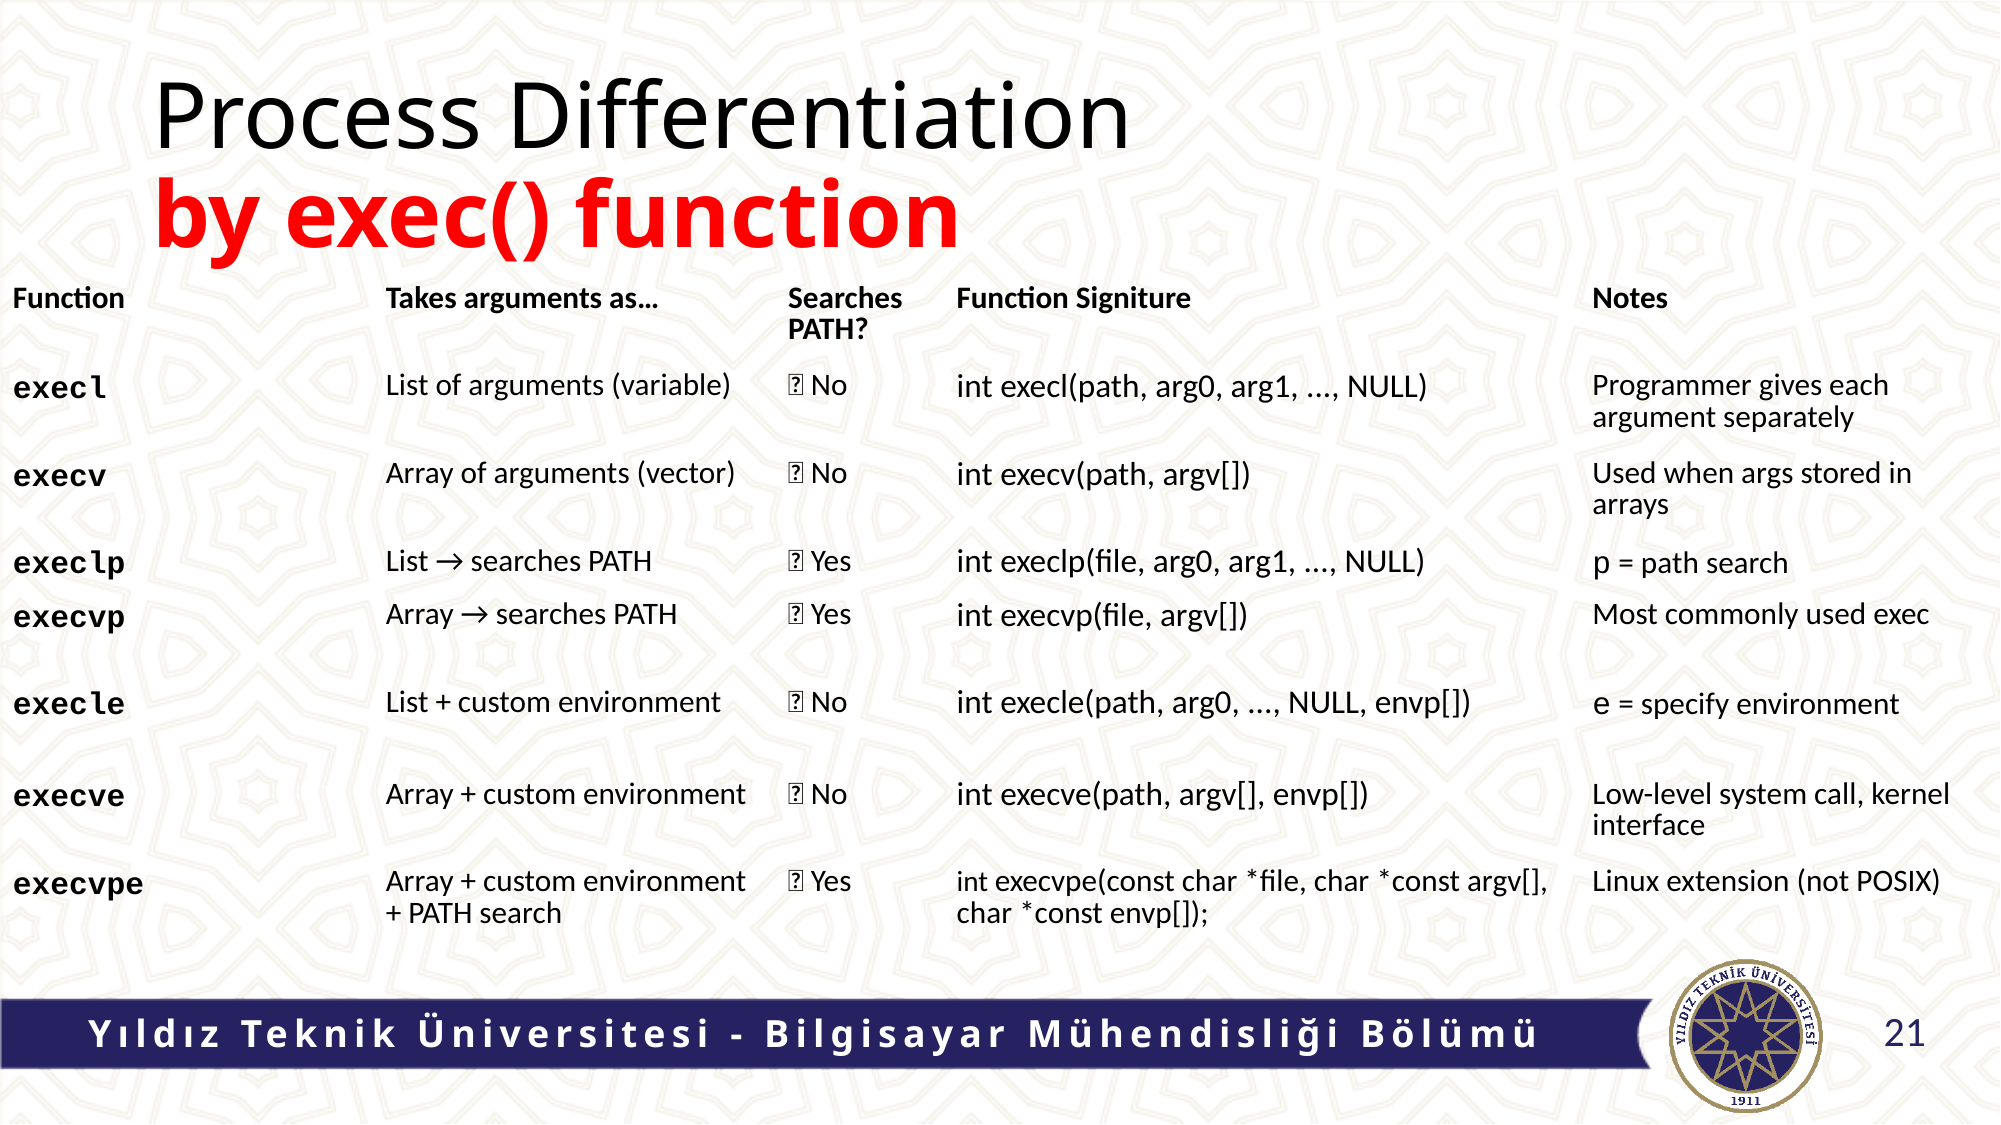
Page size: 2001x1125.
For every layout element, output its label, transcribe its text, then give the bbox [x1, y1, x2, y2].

table_header Notes [1580, 277, 1982, 365]
table_cell ✅ Yes [775, 594, 944, 681]
table_cell Most commonly used exec [1580, 594, 1982, 681]
table_cell Array of arguments (vector) [373, 452, 775, 540]
table_cell Used when args stored in arrays [1580, 452, 1982, 540]
text_box 21 [1827, 1000, 1983, 1060]
table_cell List + custom environment [373, 681, 775, 773]
table_cell ❌ No [775, 681, 944, 773]
table_cell execv [0, 452, 373, 540]
table_cell List → searches PATH [373, 540, 775, 594]
table_cell ❌ No [775, 452, 944, 540]
table_cell execle [0, 681, 373, 773]
table_cell Array → searches PATH [373, 594, 775, 681]
table_cell int execvp(file, argv[]) [944, 594, 1580, 681]
table_cell execvp [0, 594, 373, 681]
table_cell ❌ No [775, 365, 944, 452]
table_header Function Signiture [944, 277, 1580, 365]
table_header Searches PATH? [775, 277, 944, 365]
table_cell execvpe [0, 861, 373, 985]
table_cell int execv(path, argv[]) [944, 452, 1580, 540]
table_cell Array + custom environment + PATH search [373, 861, 775, 985]
table_cell int execle(path, arg0, ..., NULL, envp[]) [944, 681, 1580, 773]
table_cell ✅ Yes [775, 861, 944, 985]
table_cell Programmer gives each argument separately [1580, 365, 1982, 452]
table_cell int execvpe(const char *file, char *const argv[], char *const envp[]); [944, 861, 1580, 985]
table_header Function [0, 277, 373, 365]
table_cell ✅ Yes [775, 540, 944, 594]
table_cell execlp [0, 540, 373, 594]
table_cell int execl(path, arg0, arg1, ..., NULL) [944, 365, 1580, 452]
table_cell p = path search [1580, 540, 1982, 594]
table_cell ❌ No [775, 773, 944, 861]
picture [0, 0, 2000, 1125]
table_cell execve [0, 773, 373, 861]
table_cell Array + custom environment [373, 773, 775, 861]
table_cell Low-level system call, kernel interface [1580, 773, 1982, 861]
table_cell int execlp(file, arg0, arg1, ..., NULL) [944, 540, 1580, 594]
text_box Process Differentiation by exec() function [137, 59, 1863, 277]
table_cell Linux extension (not POSIX) [1580, 861, 1982, 985]
table_cell e = specify environment [1580, 681, 1982, 773]
table_cell List of arguments (variable) [373, 365, 775, 452]
table_header Takes arguments as… [373, 277, 775, 365]
table_cell int execve(path, argv[], envp[]) [944, 773, 1580, 861]
text_box Yıldız Teknik Üniversitesi - Bilgisayar Mühendisliği Bölümü [0, 997, 1627, 1069]
table_cell execl [0, 365, 373, 452]
